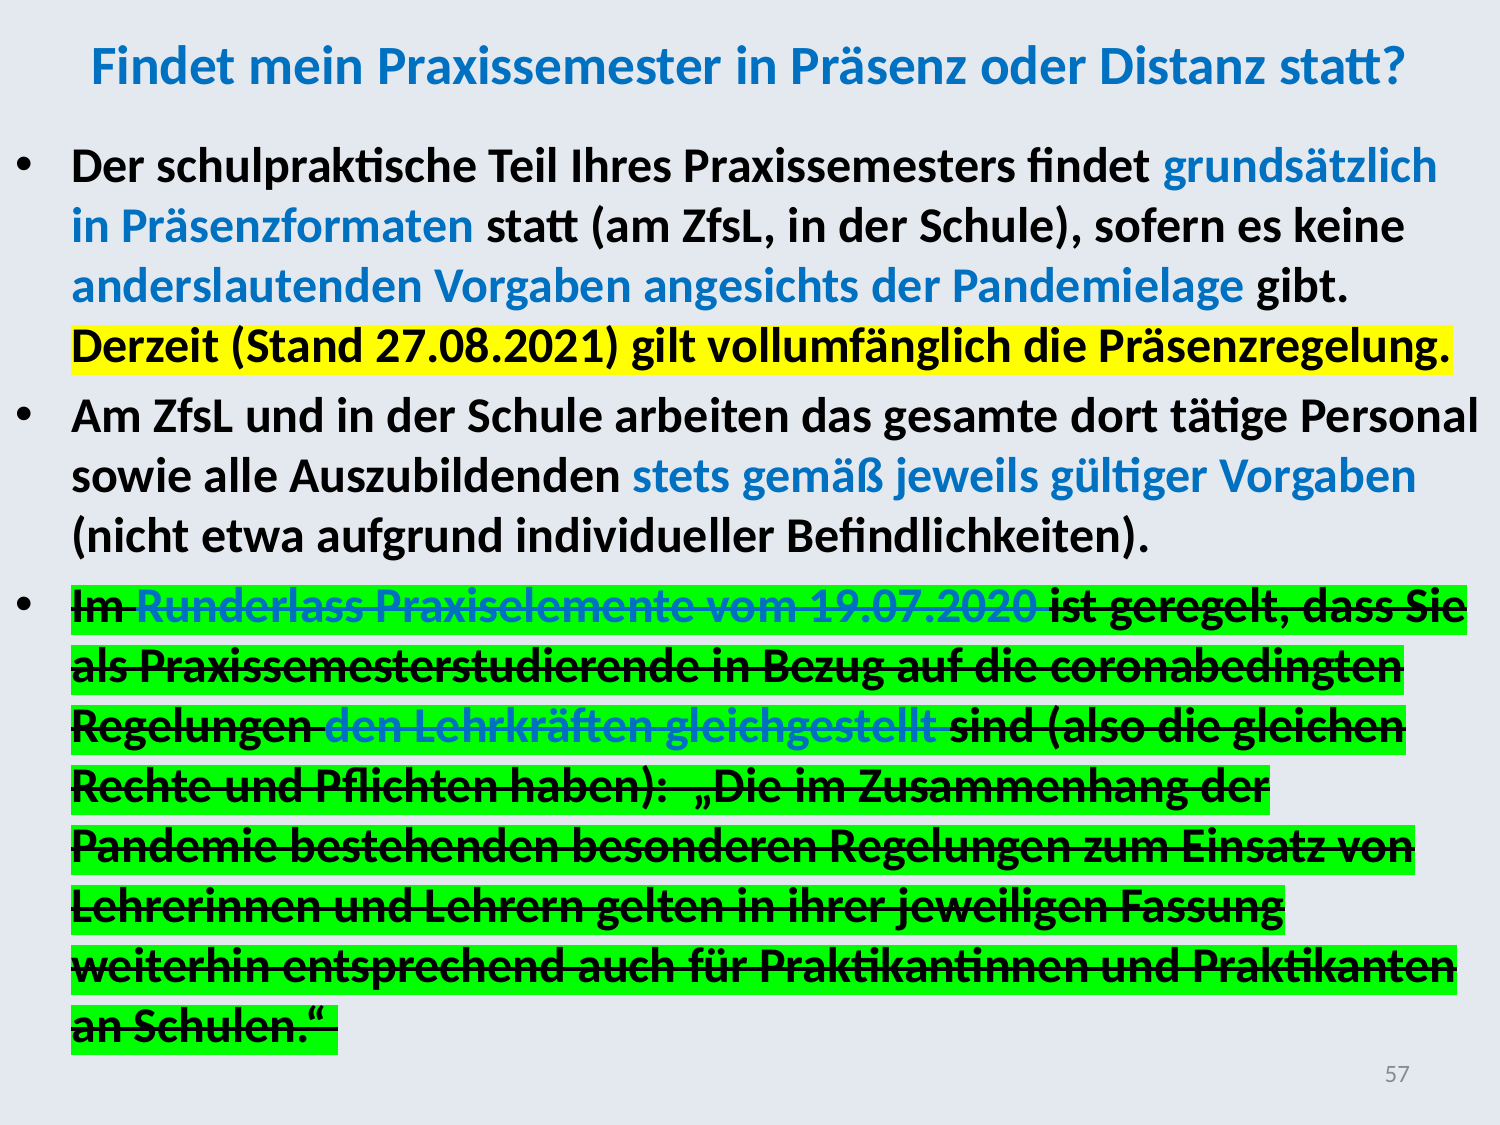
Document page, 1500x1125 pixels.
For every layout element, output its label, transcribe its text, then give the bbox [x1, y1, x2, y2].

title Findet mein Praxissemester in Präsenz oder Distanz statt? [0, 0, 1500, 125]
list Der schulpraktische Teil Ihres Praxissemesters findet grundsätzlich in Präsenzformaten statt (am ZfsL, in der Schule), sofern es keine anderslautenden Vorgaben angesichts der Pandemielage gibt. Derzeit (Stand 27.08.2021) gilt vollumfänglich die Präsenzregelung. Am ZfsL und in der Schule arbeiten das gesamte dort tätige Personal sowie alle Auszubildenden stets gemäß jeweils gültiger Vorgaben (nicht etwa aufgrund individueller Befindlichkeiten). Im Runderlass Praxiselemente vom 19.07.2020 ist geregelt, dass Sie als Praxissemesterstudierende in Bezug auf die coronabedingten Regelungen den Lehrkräften gleichgestellt sind (also die gleichen Rechte und Pflichten haben): „Die im Zusammenhang der Pandemie bestehenden besonderen Regelungen zum Einsatz von Lehrerinnen und Lehrern gelten in ihrer jeweiligen Fassung weiterhin entsprechend auch für Praktikantinnen und Praktikanten an Schulen.“ [0, 125, 1500, 1125]
slide_number 57 [1074, 1042, 1425, 1103]
